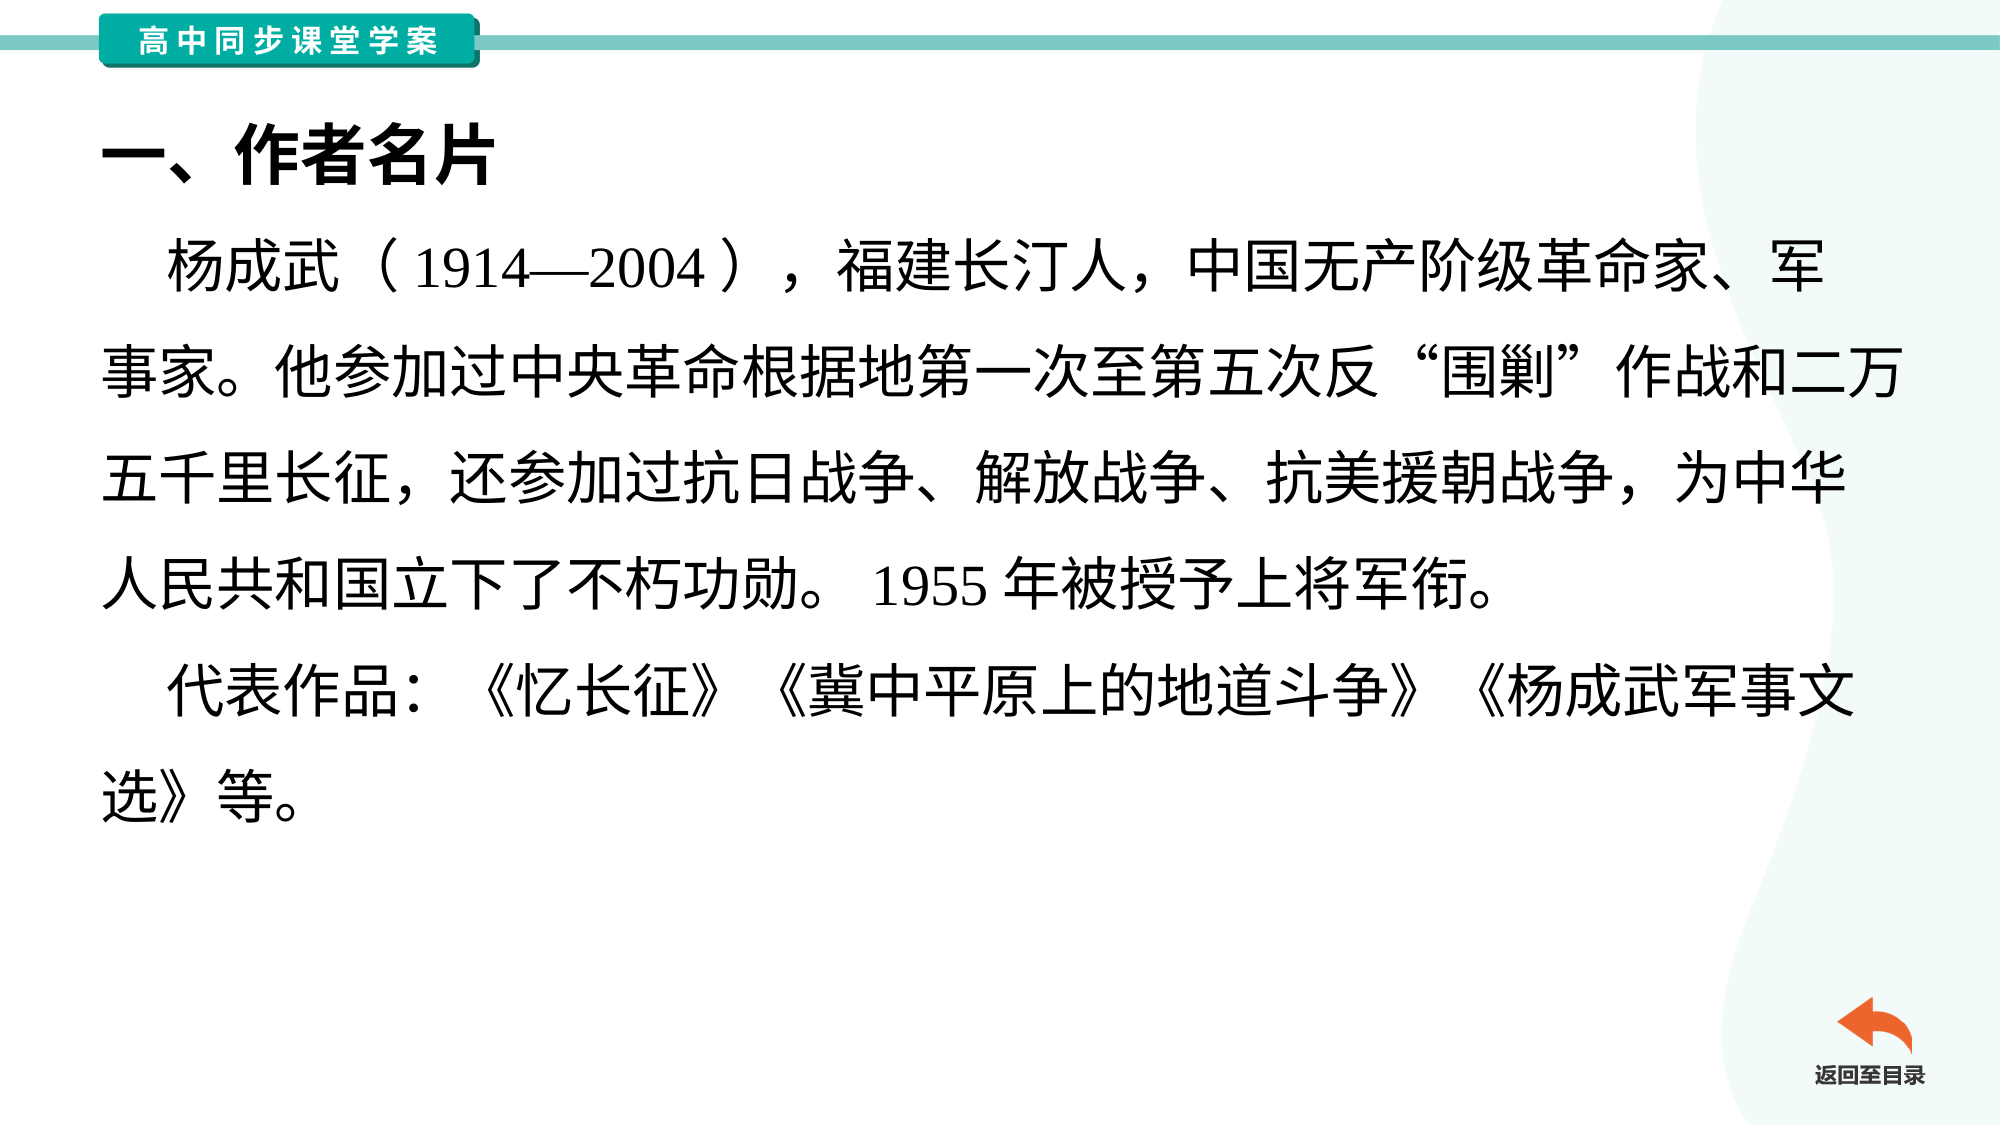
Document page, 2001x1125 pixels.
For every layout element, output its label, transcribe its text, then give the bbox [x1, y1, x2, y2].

picture [0, 0, 2000, 1125]
text_box 杨成武（1914—2004），福建长汀人，中国无产阶级革命家、军 事家。他参加过中央革命根据地第一次至第五次反“围剿”作战和二万 五千里长征，还参加过抗日战争、解放战争、抗美援朝战争，为中华 人民共和国立下了不朽功勋。1955年被授予上将军衔。 代表作品：《忆长征》《冀中平原上的地道斗争》《杨成武军事文 选》等。 [100, 192, 1899, 937]
text_box 一、作者名片 [100, 76, 1899, 192]
